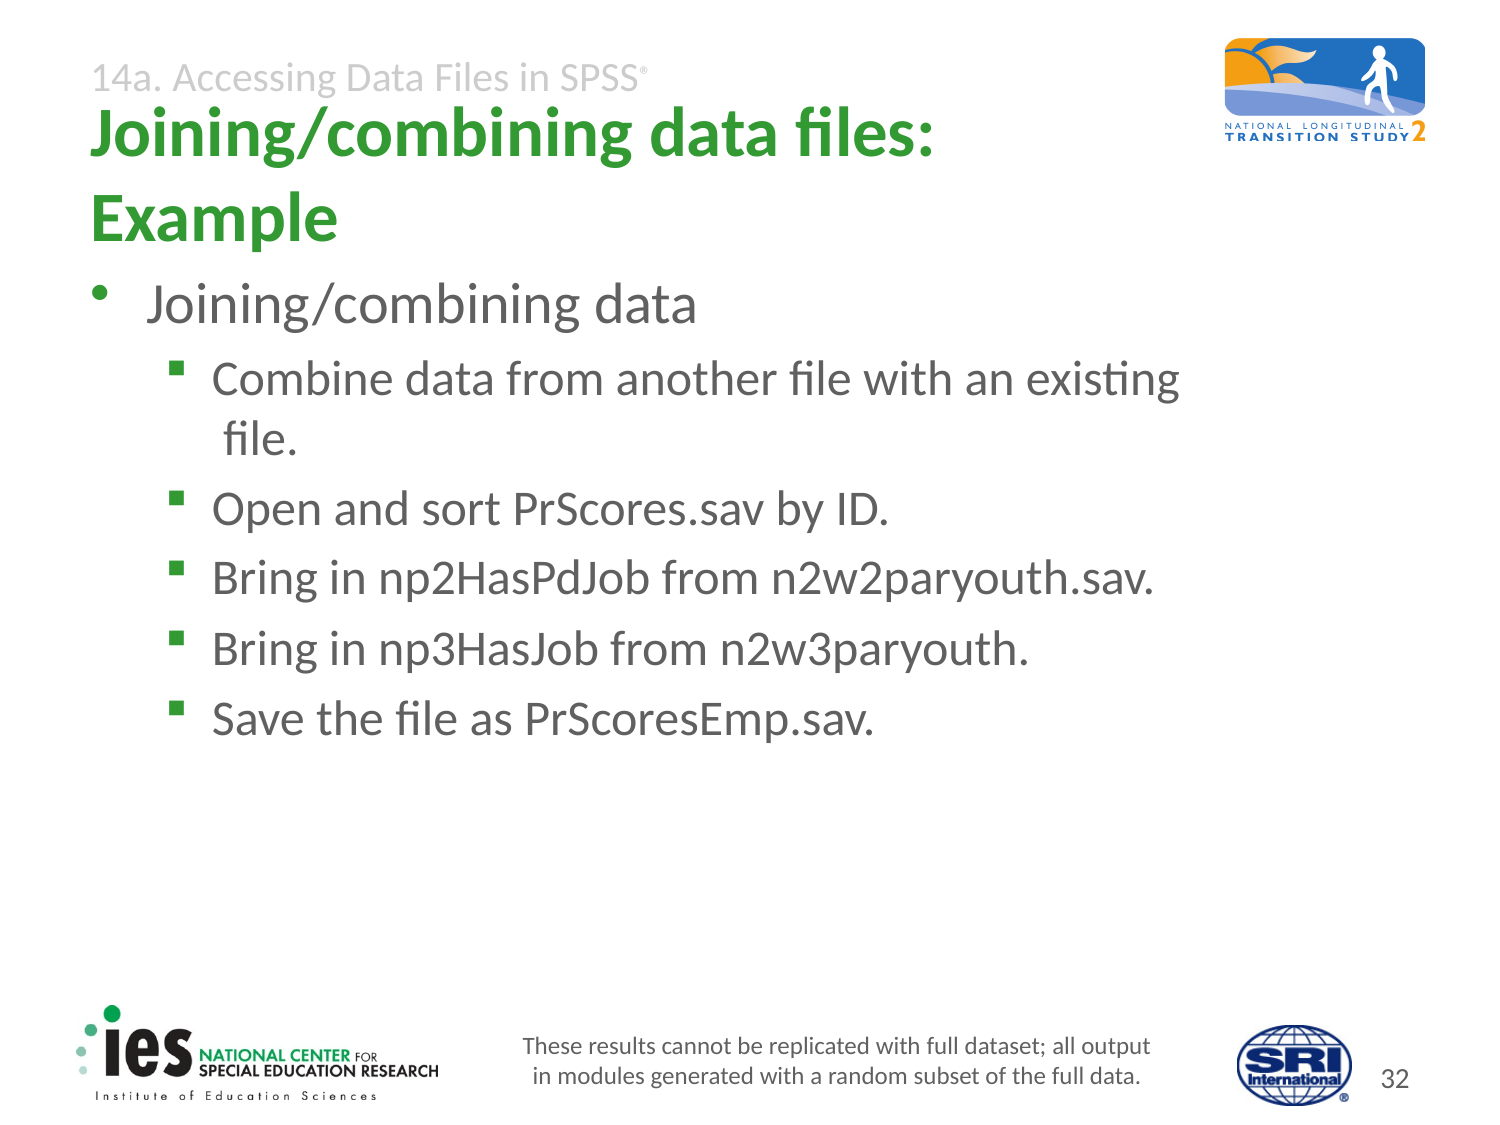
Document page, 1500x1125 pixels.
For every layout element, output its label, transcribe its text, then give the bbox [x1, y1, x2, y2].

slide_number 31 [1321, 1051, 1426, 1125]
picture [76, 1005, 438, 1100]
title Joining/combining data files: Example [74, 103, 1426, 238]
footer These results cannot be replicated with full dataset; all output in modules generated with a random subset of the full data. [437, 1021, 1238, 1101]
picture [1237, 1025, 1352, 1106]
list Joining/combining data Combine data from another file with an existing file. Open and sort PrScores.sav by ID. Bring in np2HasPdJob from n2w2paryouth.sav. Bring in np3HasJob from n2w3paryouth. Save the file as PrScoresEmp.sav. [74, 257, 1426, 1001]
